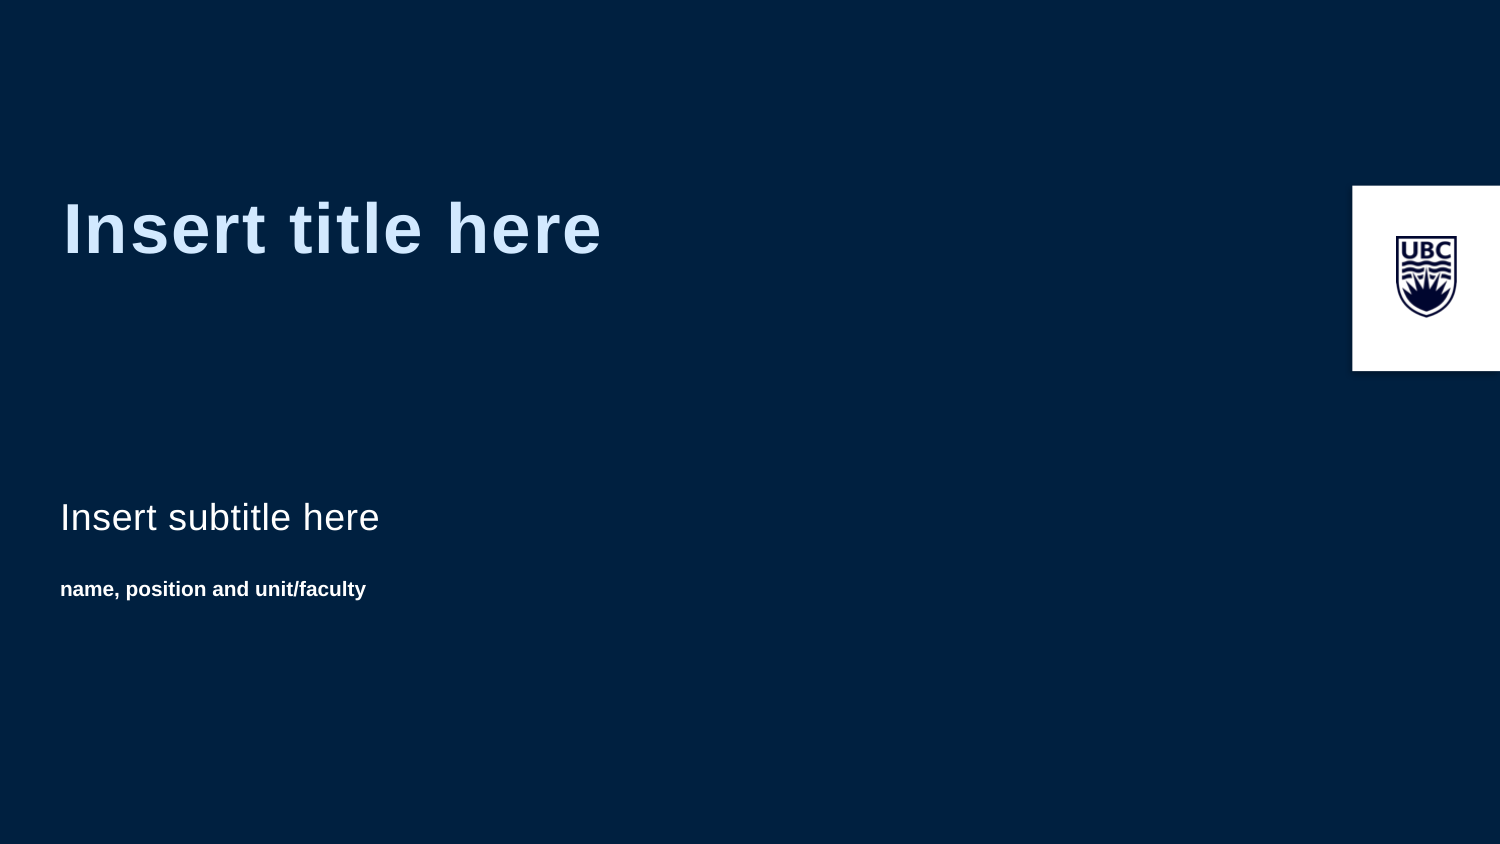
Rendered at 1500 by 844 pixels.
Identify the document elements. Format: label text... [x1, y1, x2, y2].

list name, position and unit/faculty [60, 575, 951, 629]
title Insert title here [63, 187, 951, 446]
picture [1396, 236, 1457, 318]
list Insert subtitle here [60, 492, 951, 546]
